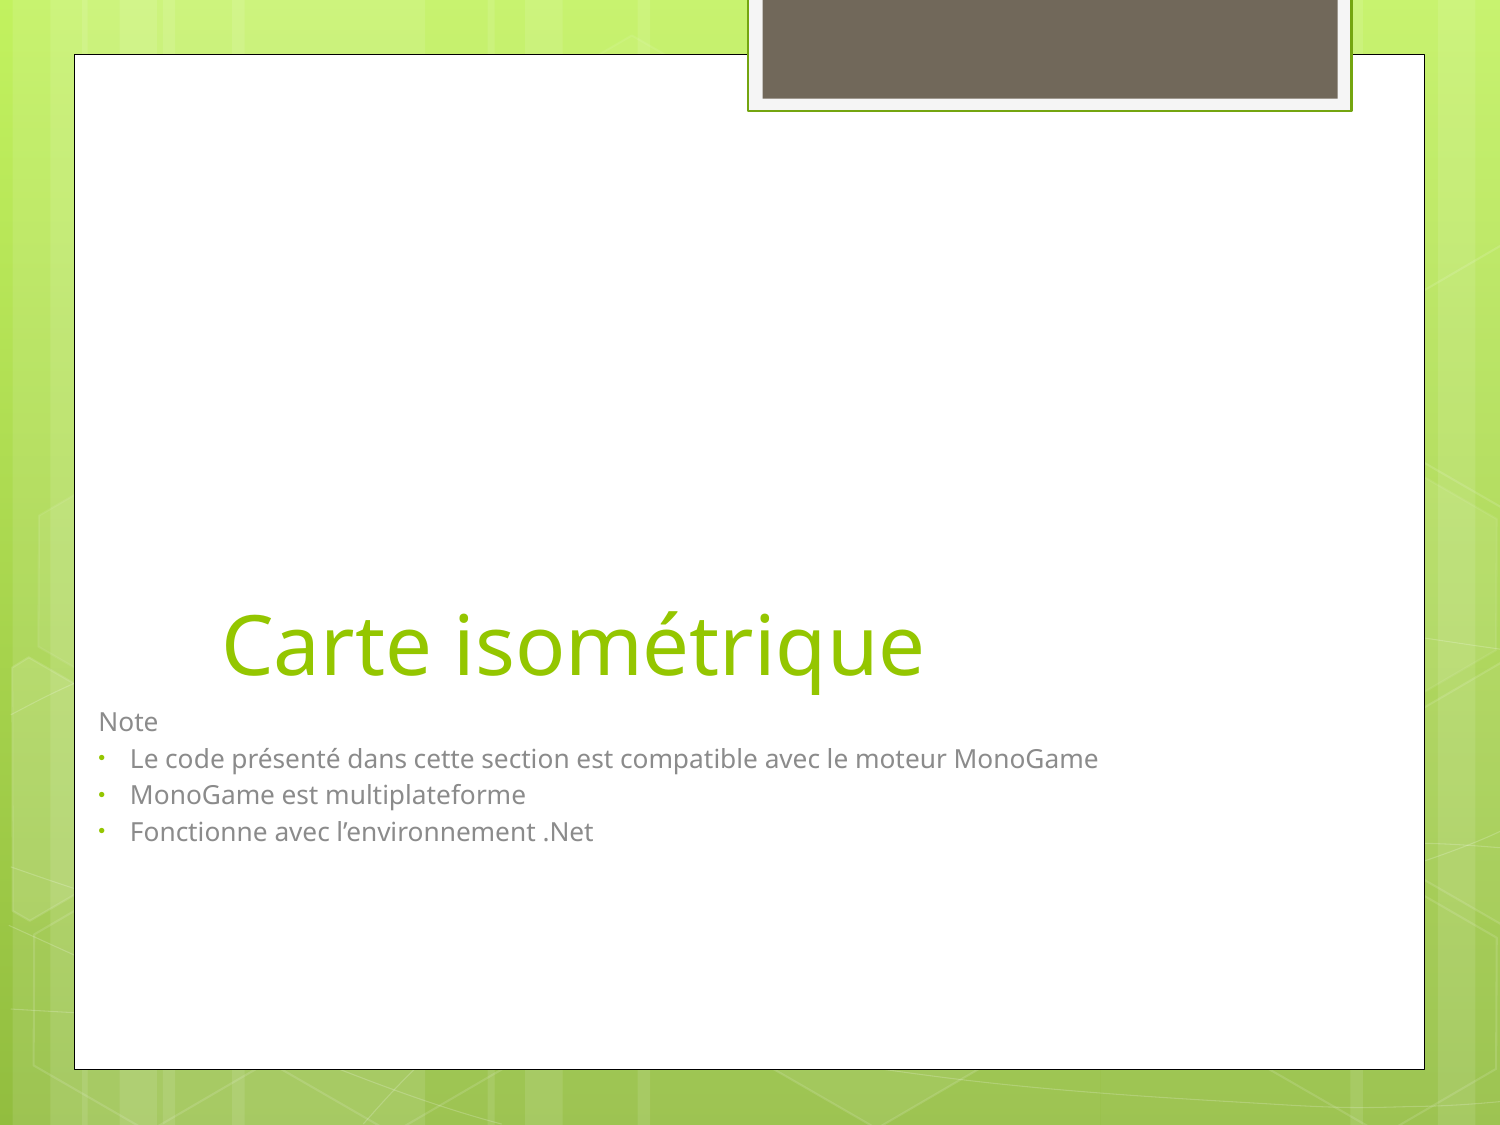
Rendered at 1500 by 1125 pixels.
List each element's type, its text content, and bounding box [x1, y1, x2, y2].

title Carte isométrique [206, 475, 1296, 700]
list Note Le code présenté dans cette section est compatible avec le moteur MonoGame MonoGame est multiplateforme Fonctionne avec l’environnement .Net [83, 697, 1141, 884]
